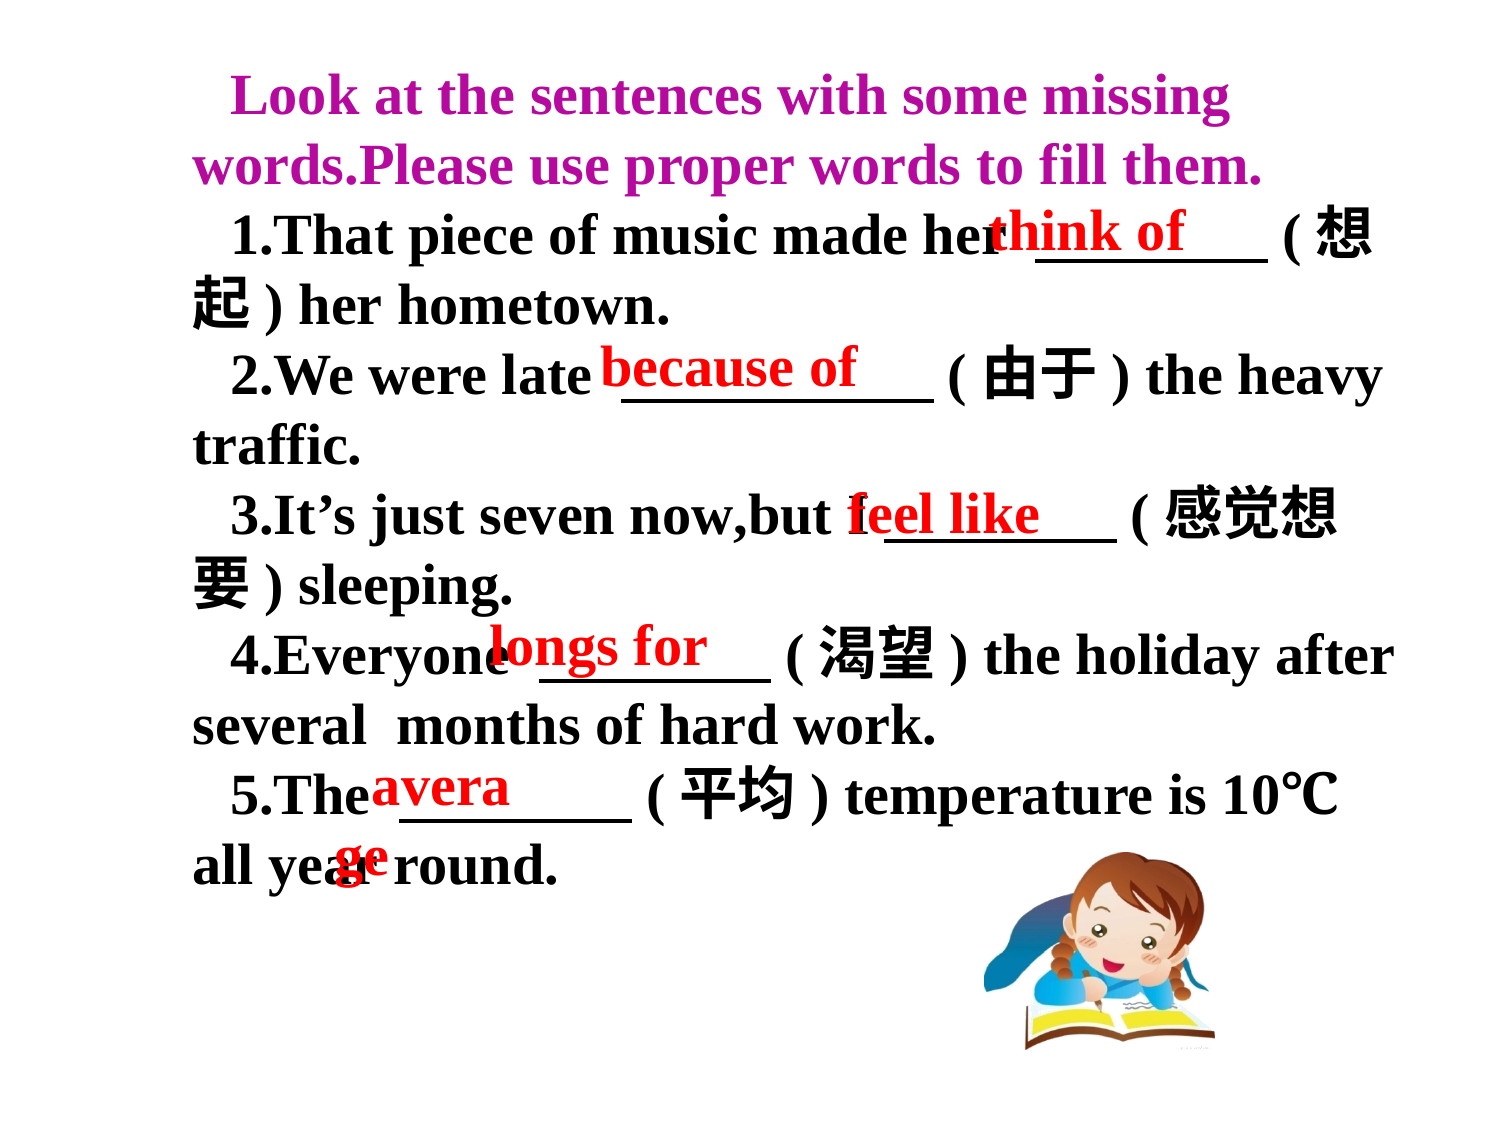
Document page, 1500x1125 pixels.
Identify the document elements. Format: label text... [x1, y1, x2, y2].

text_box longs for [474, 600, 724, 685]
text_box feel like [833, 467, 1056, 553]
text_box Look at the sentences with some missing words.Please use proper words to fill them. 1.That piece of music made her (想起) her hometown. 2.We were late (由于) the heavy traffic. 3.It’s just seven now,but I (感觉想要) sleeping. 4.Everyone (渴望) the holiday after several months of hard work. 5.The (平均) temperature is 10℃ all year round. [177, 48, 1416, 904]
text_box because of [585, 321, 873, 406]
text_box average [319, 739, 544, 825]
picture [984, 852, 1216, 1051]
text_box think of [974, 184, 1201, 270]
